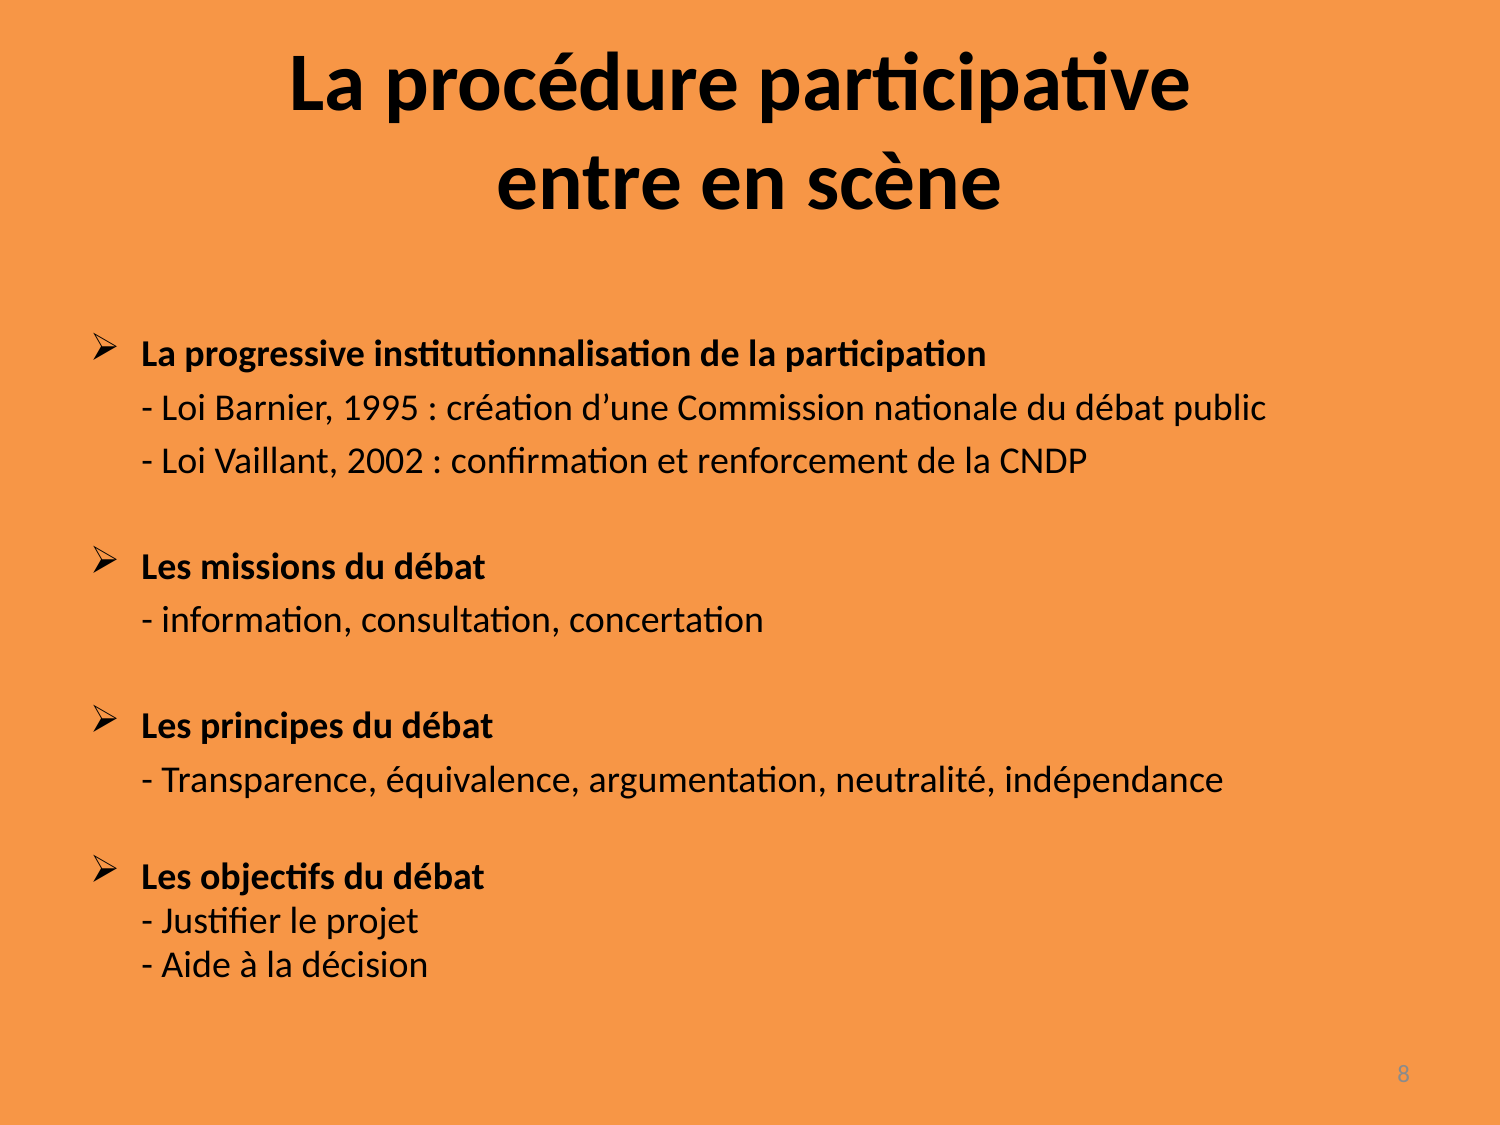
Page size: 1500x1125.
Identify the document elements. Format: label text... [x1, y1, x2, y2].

title La procédure participative entre en scène [75, 45, 1425, 209]
slide_number 8 [1074, 1042, 1425, 1103]
list La progressive institutionnalisation de la participation - Loi Barnier, 1995 : création d’une Commission nationale du débat public - Loi Vaillant, 2002 : confirmation et renforcement de la CNDP Les missions du débat - information, consultation, concertation Les principes du débat - Transparence, équivalence, argumentation, neutralité, indépendance Les objectifs du débat - Justifier le projet - Aide à la décision [75, 262, 1425, 1005]
